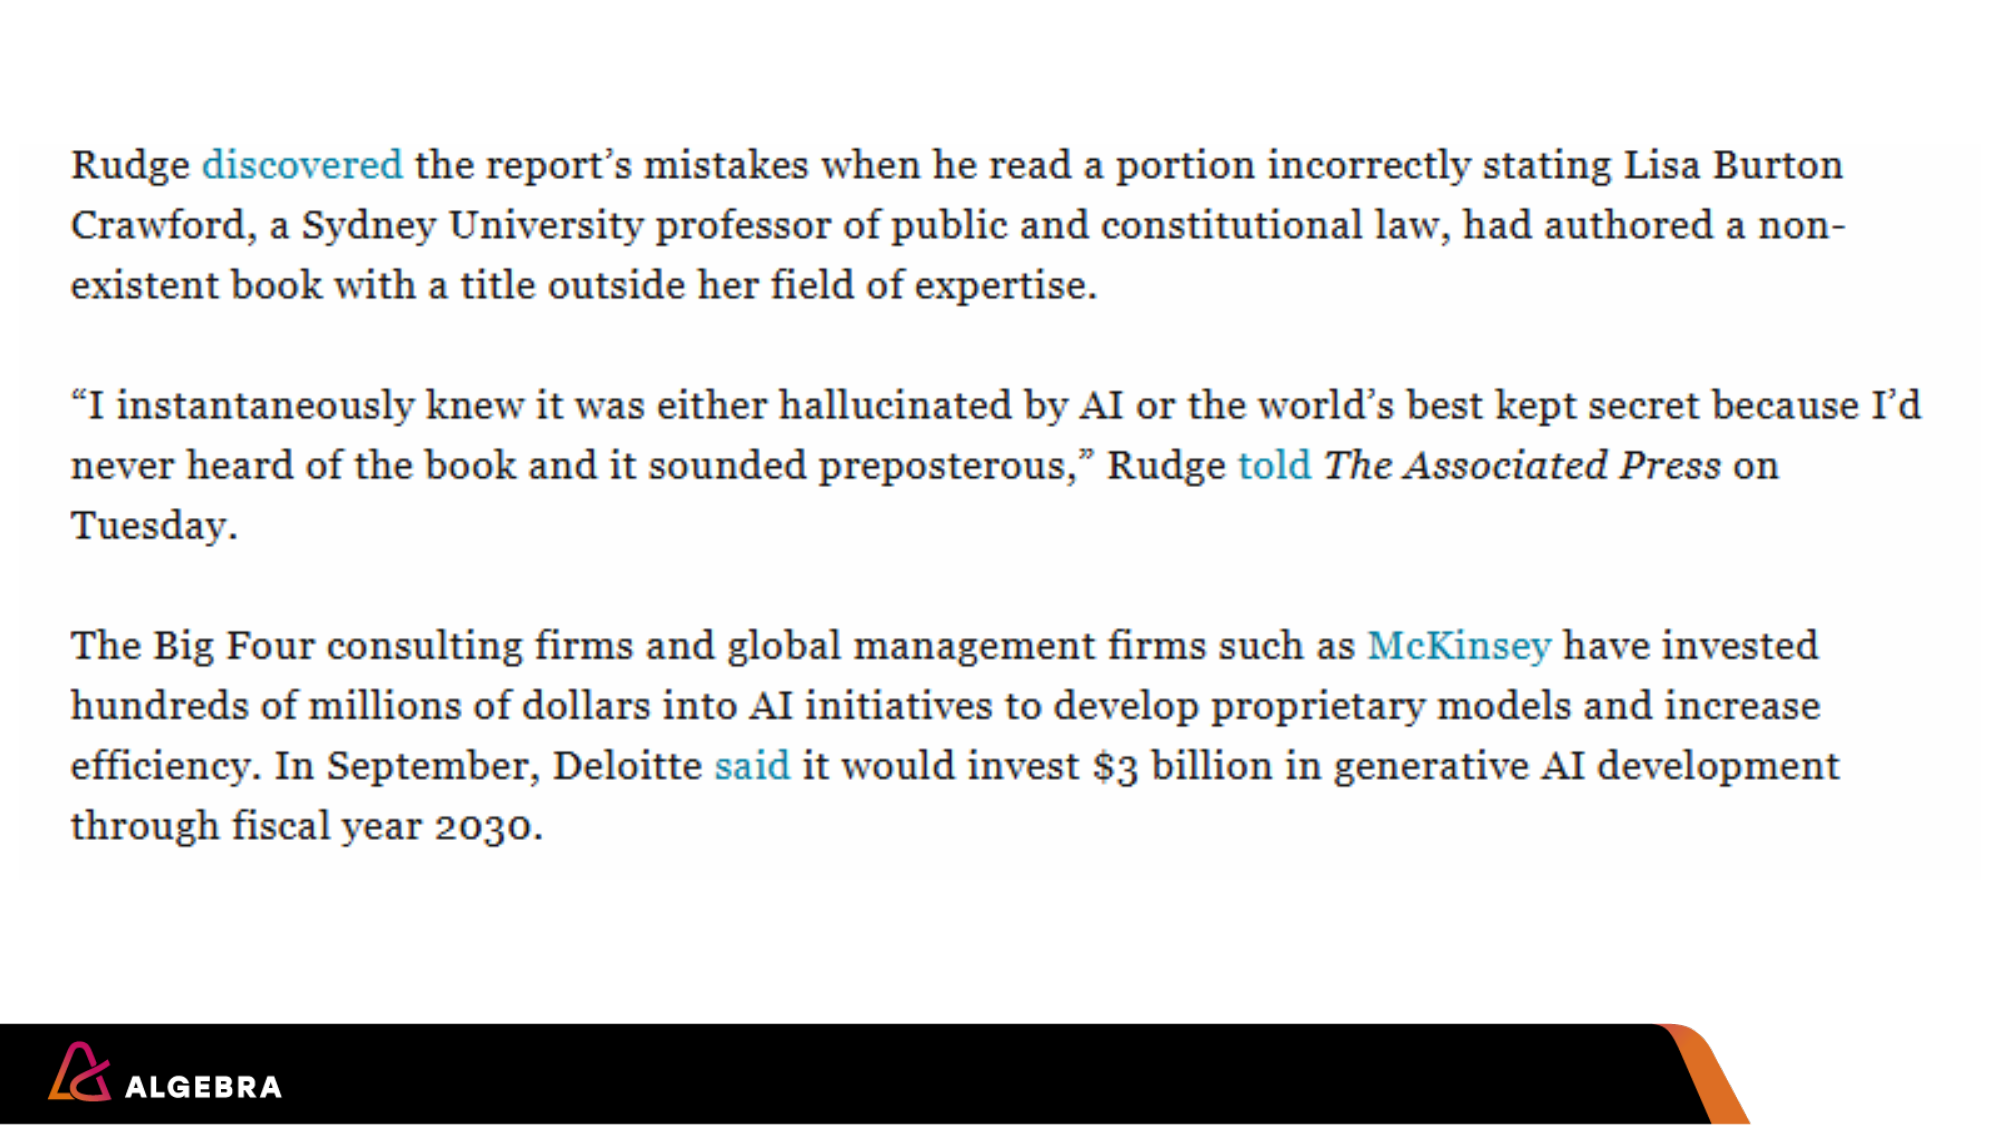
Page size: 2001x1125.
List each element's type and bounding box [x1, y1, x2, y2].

picture [0, 1023, 1958, 1125]
picture [19, 144, 1981, 880]
